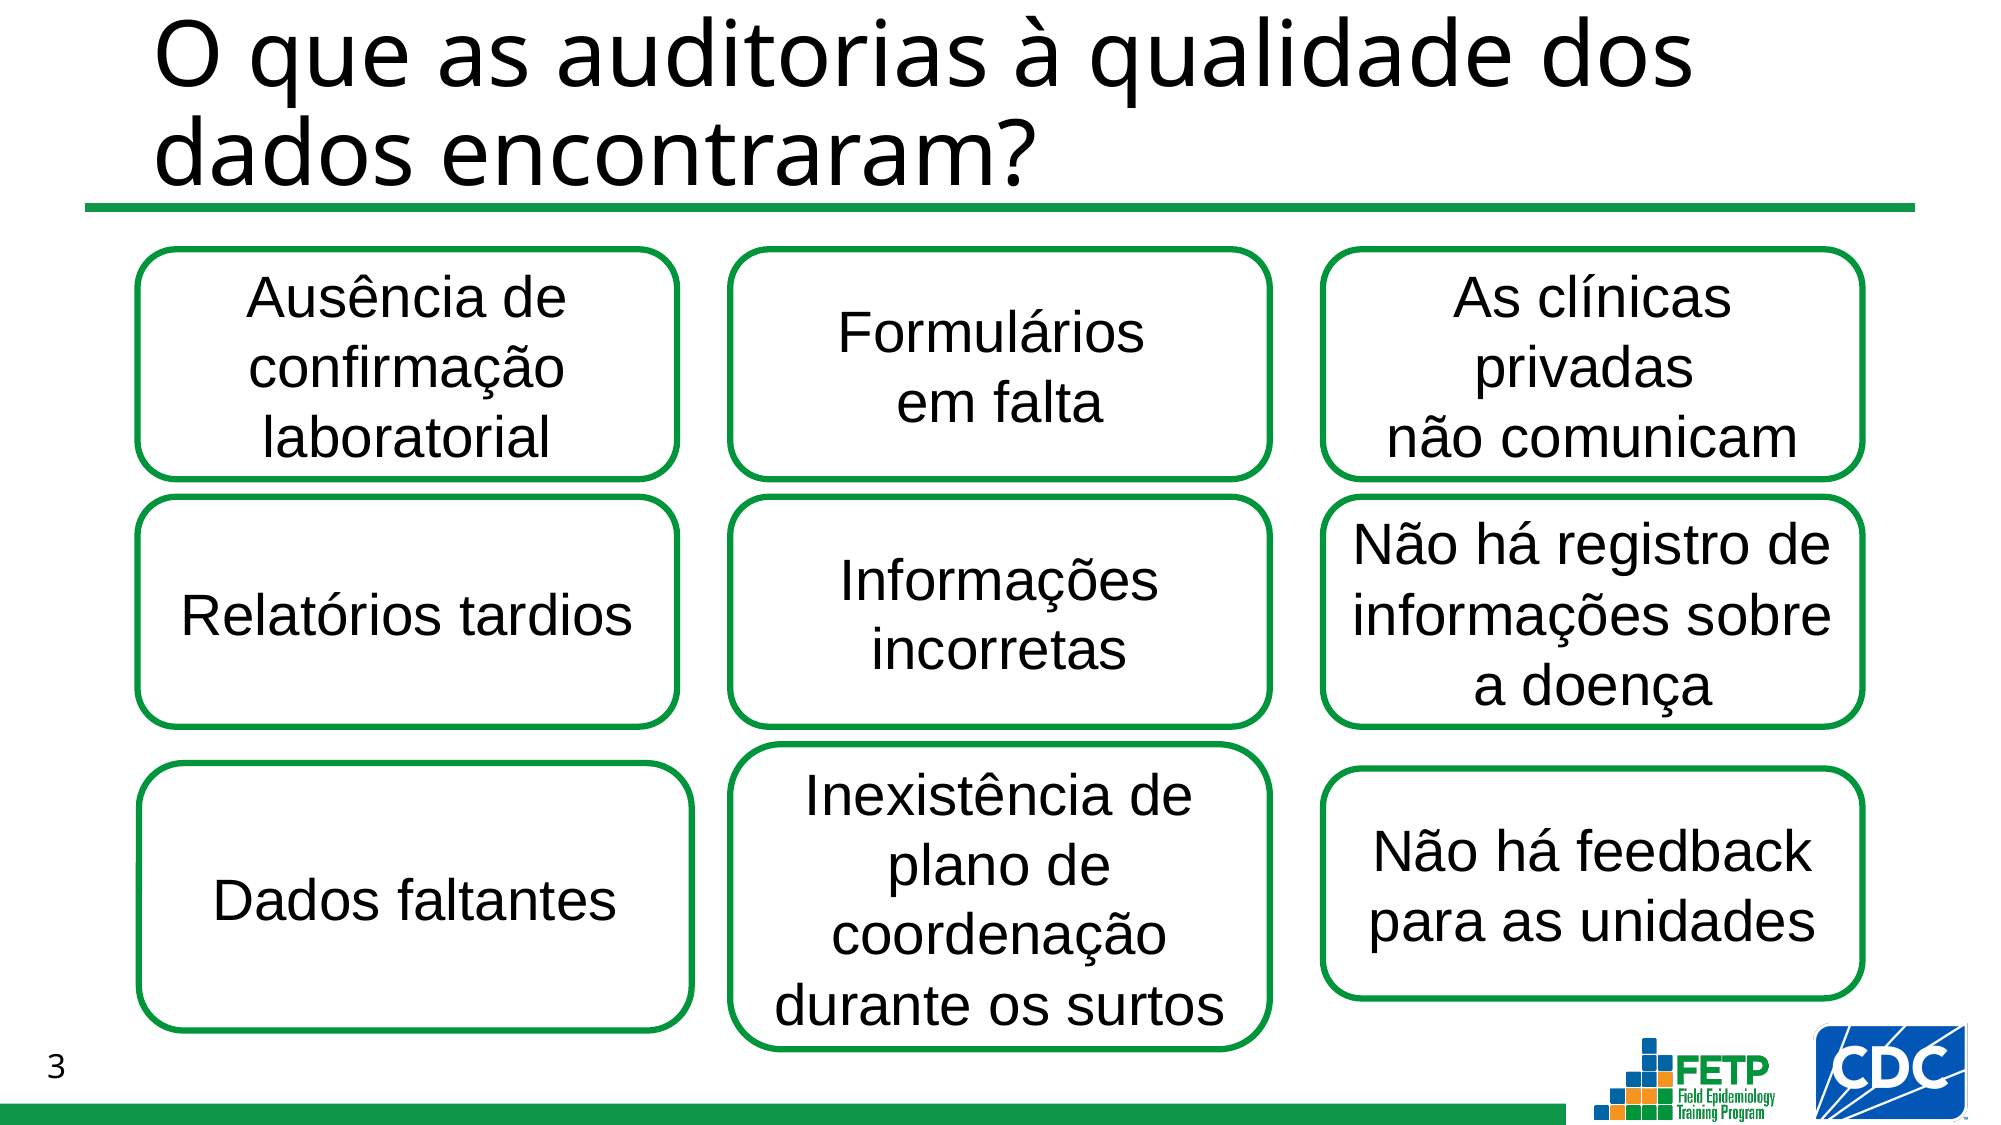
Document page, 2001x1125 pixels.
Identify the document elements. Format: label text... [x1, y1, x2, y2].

title O que as auditorias à qualidade dos dados encontraram? [137, 0, 1863, 207]
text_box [137, 249, 1863, 1050]
picture [1813, 1023, 1968, 1122]
picture [1594, 1050, 1775, 1122]
